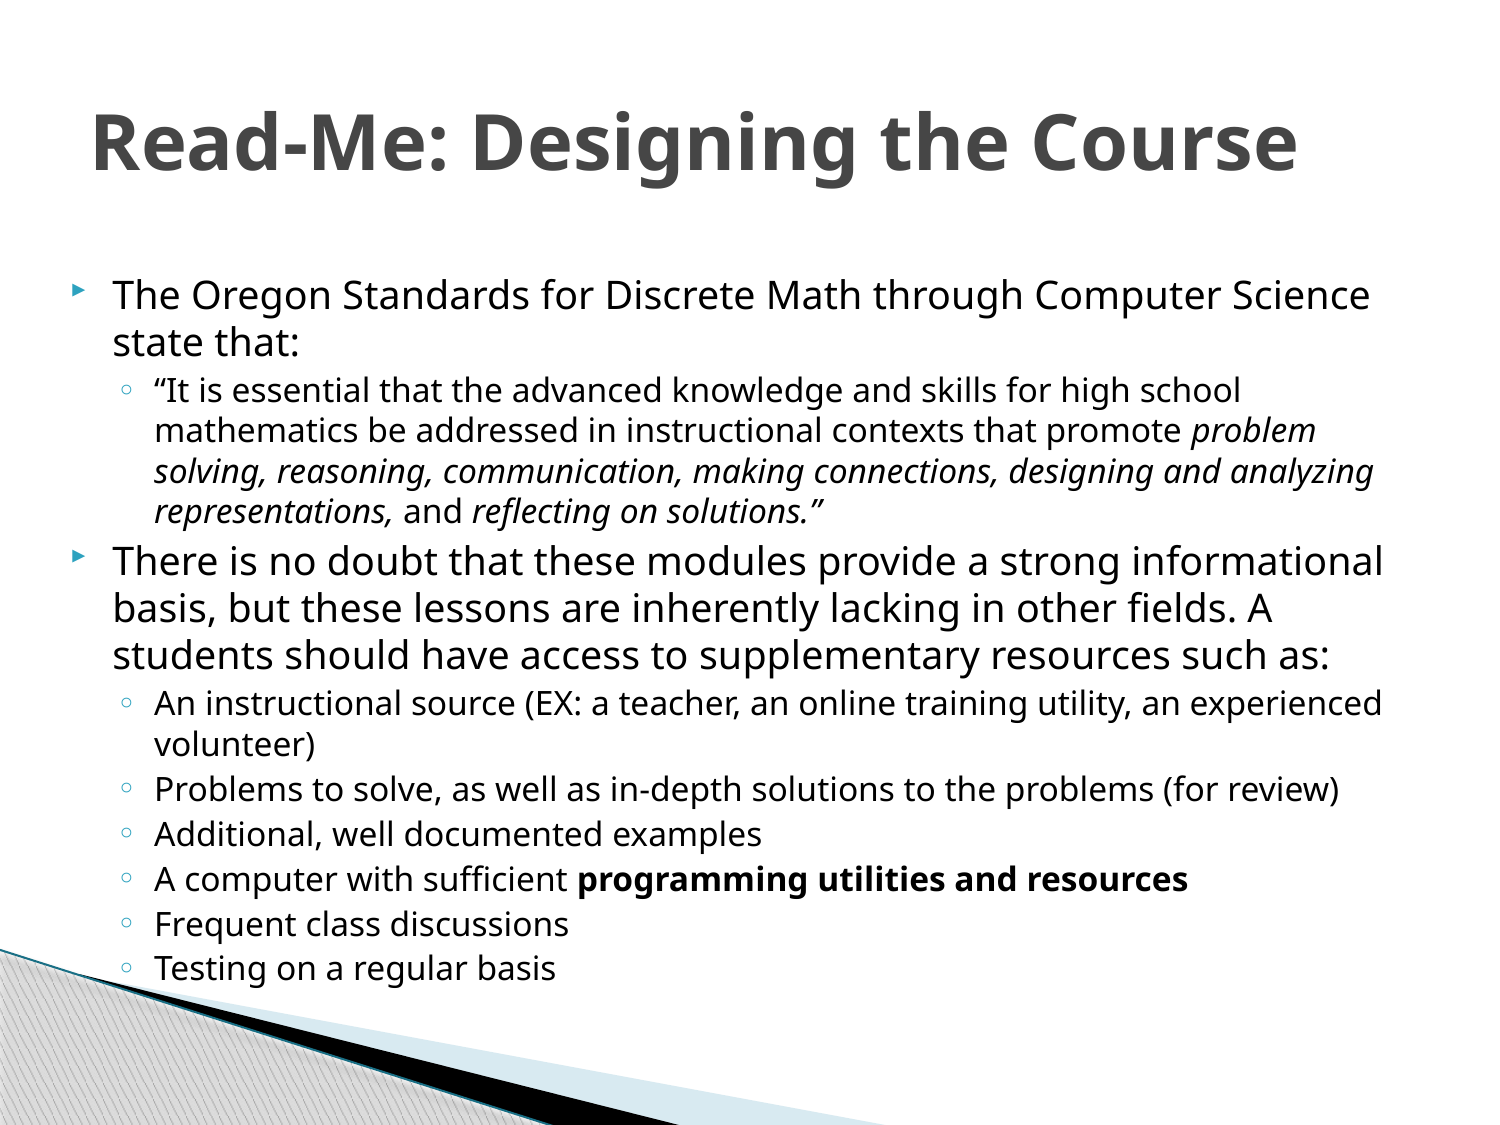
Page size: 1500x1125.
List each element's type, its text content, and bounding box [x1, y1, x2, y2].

list The Oregon Standards for Discrete Math through Computer Science state that: “It is essential that the advanced knowledge and skills for high school mathematics be addressed in instructional contexts that promote problem solving, reasoning, communication, making connections, designing and analyzing representations, and reflecting on solutions.” There is no doubt that these modules provide a strong informational basis, but these lessons are inherently lacking in other fields. A students should have access to supplementary resources such as: An instructional source (EX: a teacher, an online training utility, an experienced volunteer) Problems to solve, as well as in-depth solutions to the problems (for review) Additional, well documented examples A computer with sufficient programming utilities and resources Frequent class discussions Testing on a regular basis [37, 262, 1450, 1005]
title Read-Me: Designing the Course [75, 45, 1425, 233]
